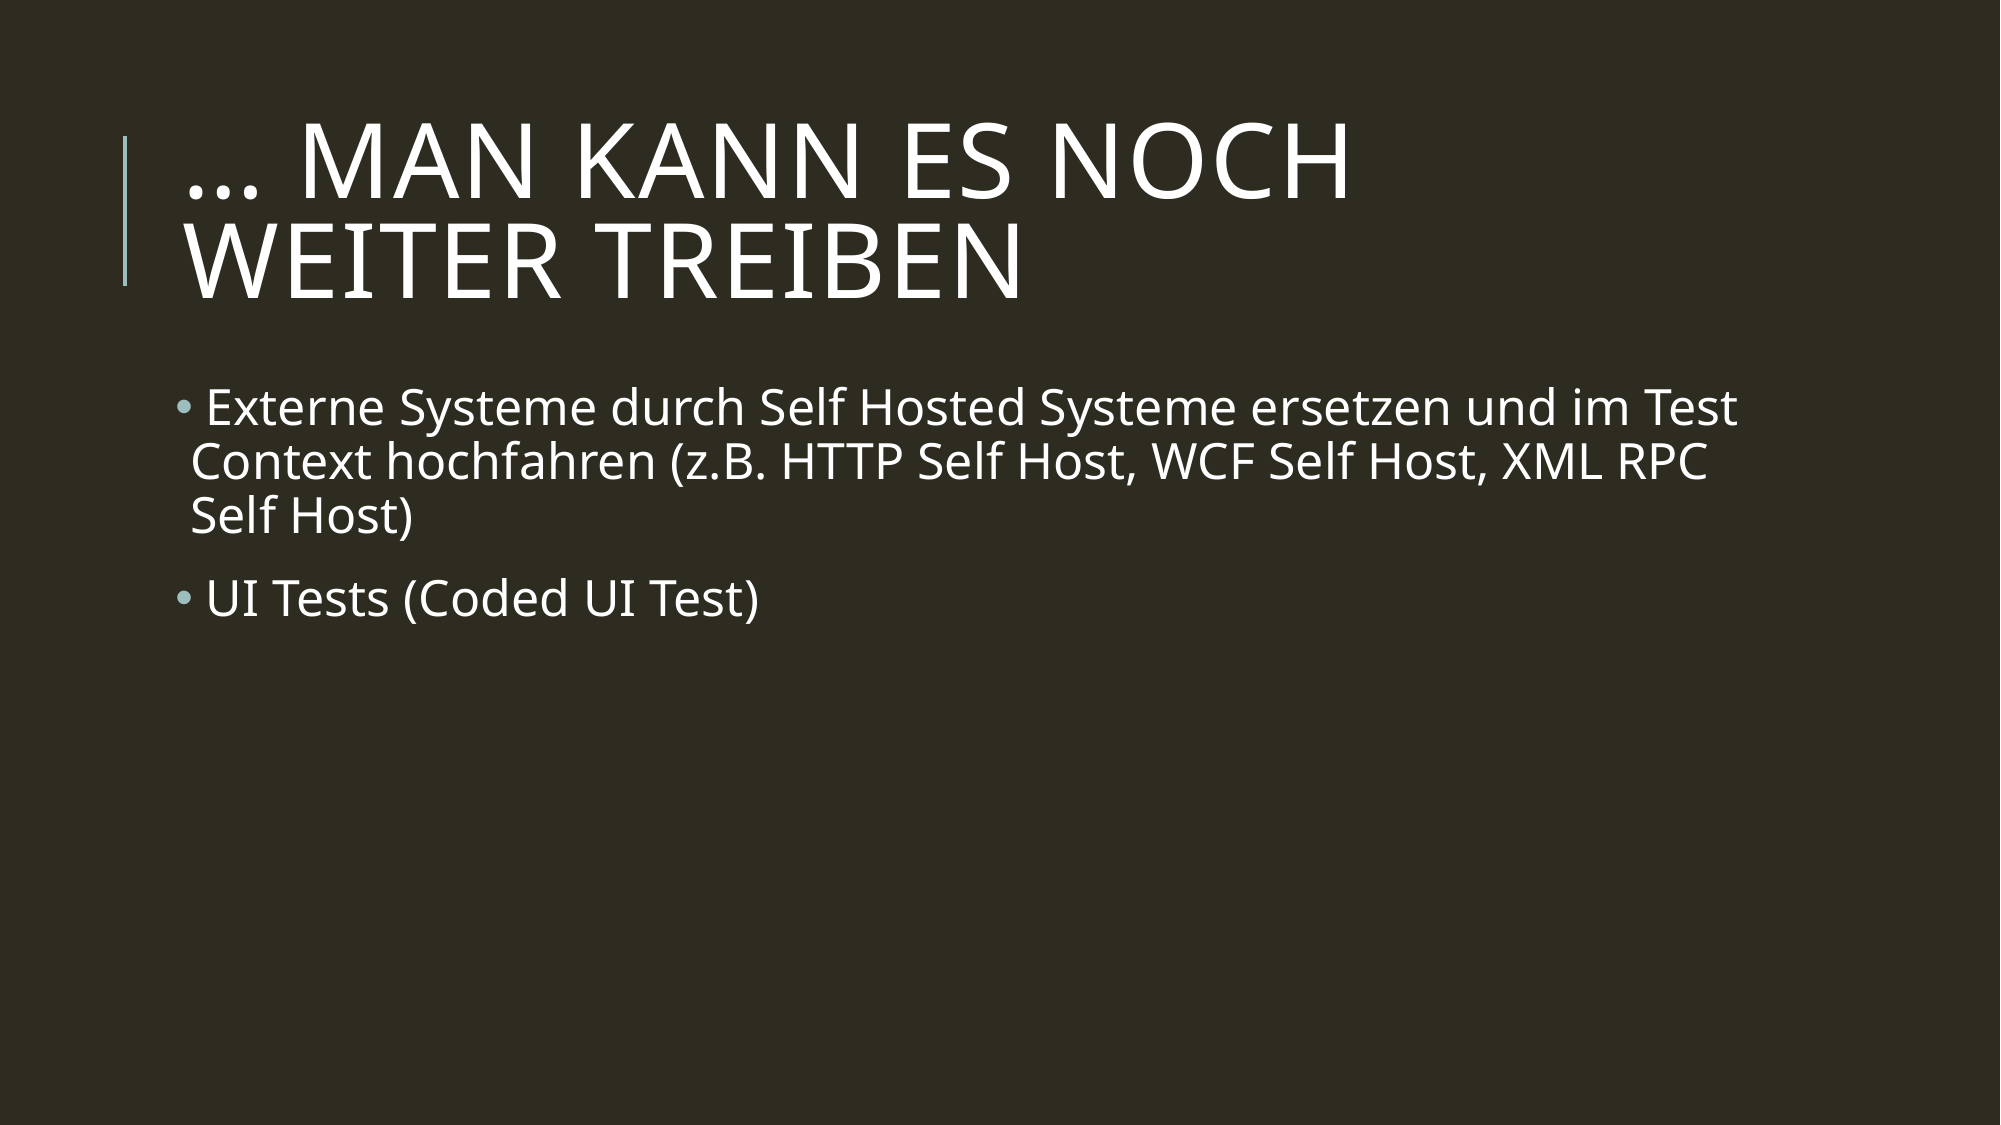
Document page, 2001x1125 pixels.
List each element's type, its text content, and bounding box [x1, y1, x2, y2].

title … Man kann es noch weiter treiben [168, 96, 1763, 342]
list Externe Systeme durch Self Hosted Systeme ersetzen und im Test Context hochfahren (z.B. HTTP Self Host, WCF Self Host, XML RPC Self Host) UI Tests (Coded UI Test) [168, 375, 1763, 1035]
